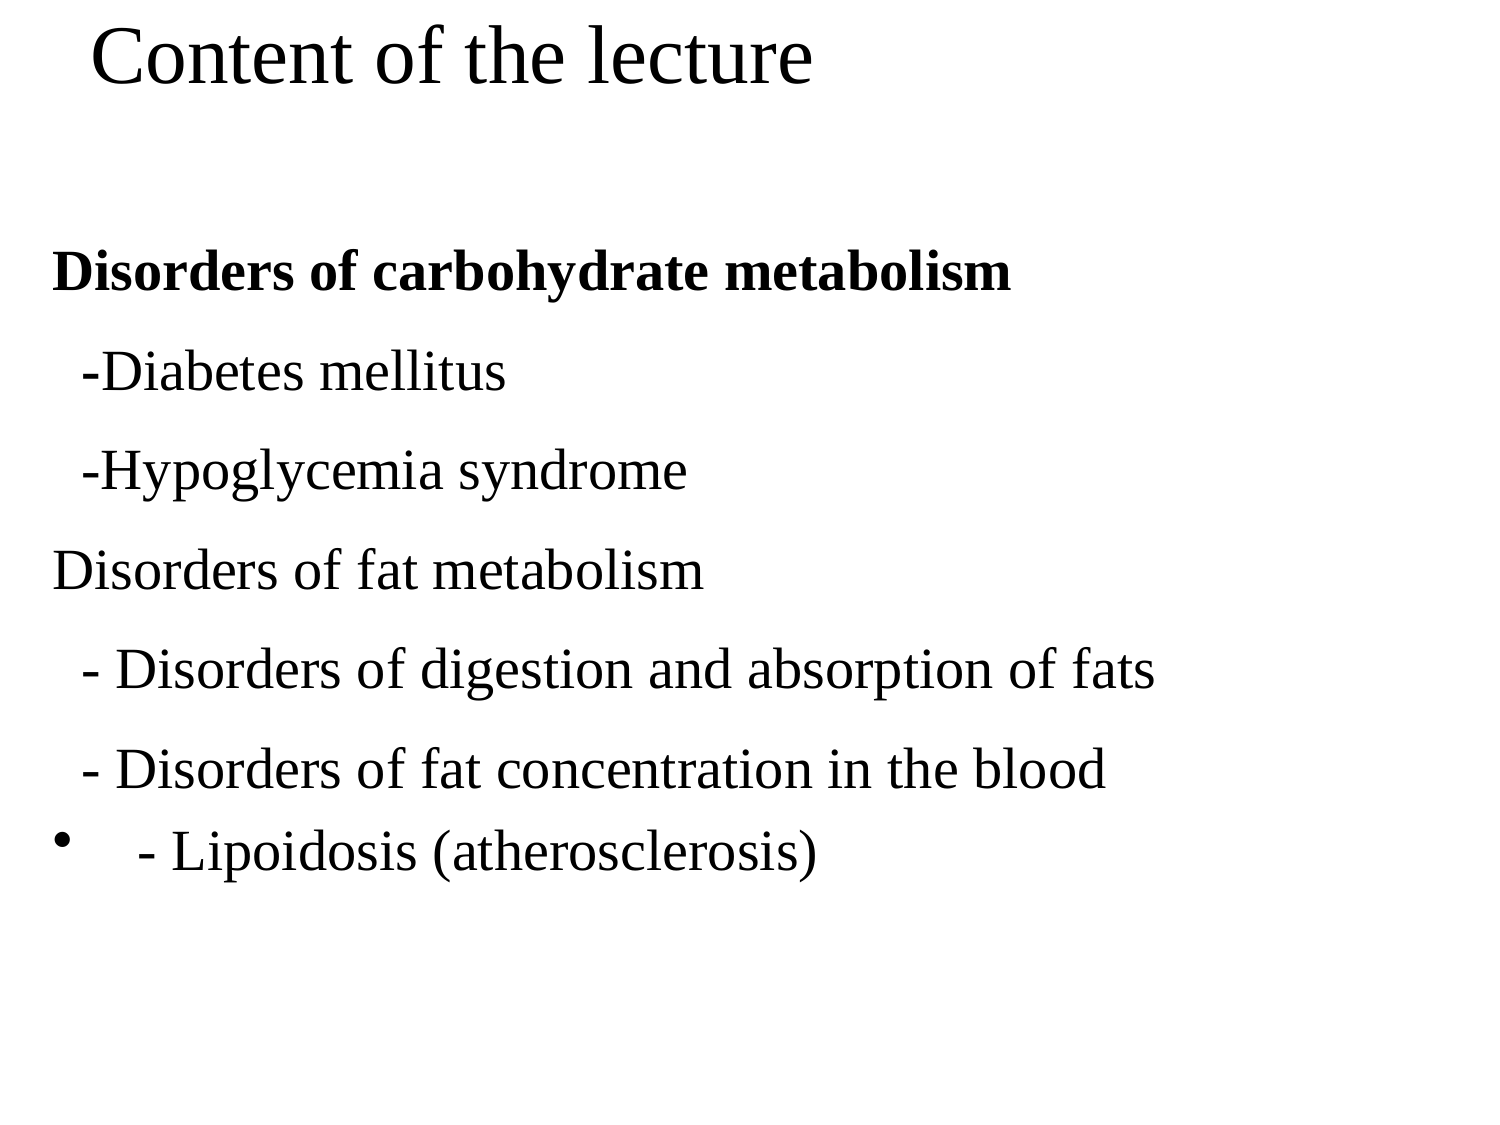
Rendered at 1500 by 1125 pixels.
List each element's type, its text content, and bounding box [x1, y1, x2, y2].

title Content of the lecture [74, 0, 1426, 201]
list Disorders of carbohydrate metabolism -Diabetes mellitus -Hypoglycemia syndrome Disorders of fat metabolism - Disorders of digestion and absorption of fats - Disorders of fat concentration in the blood - Lipoidosis (atherosclerosis) [37, 224, 1463, 968]
